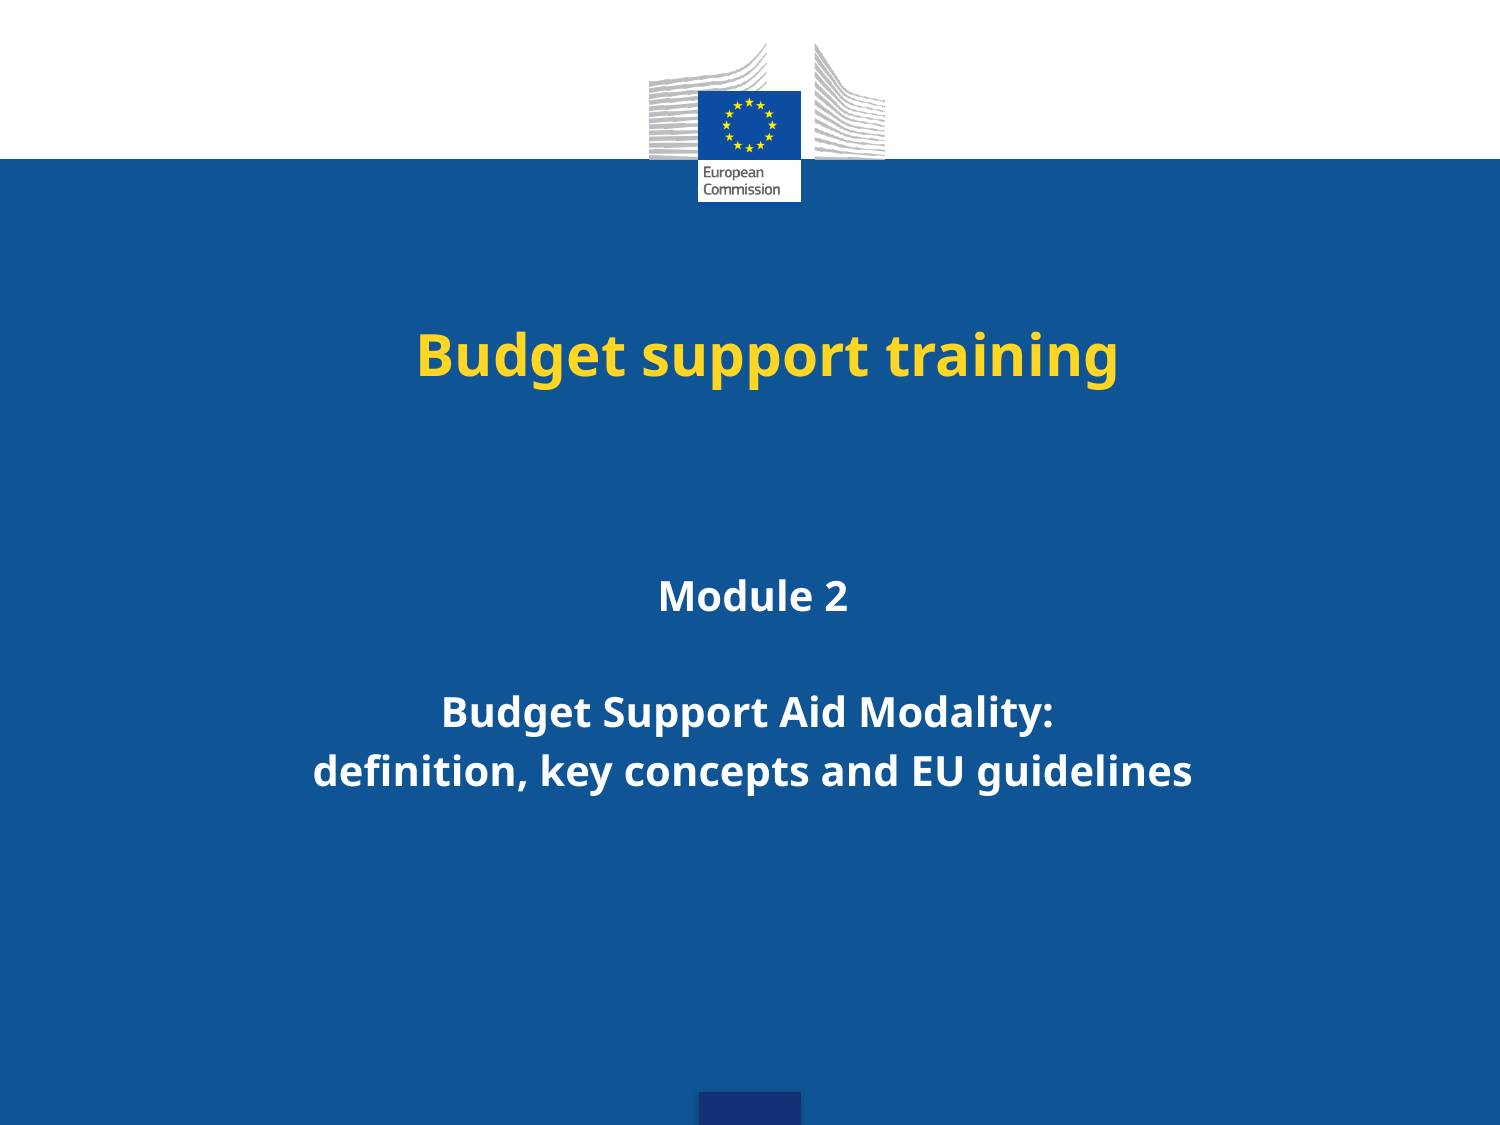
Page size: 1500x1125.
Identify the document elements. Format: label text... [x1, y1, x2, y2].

title Budget support training [88, 266, 1447, 480]
subtitle Module 2 Budget Support Aid Modality: definition, key concepts and EU guidelines [52, 503, 1454, 858]
